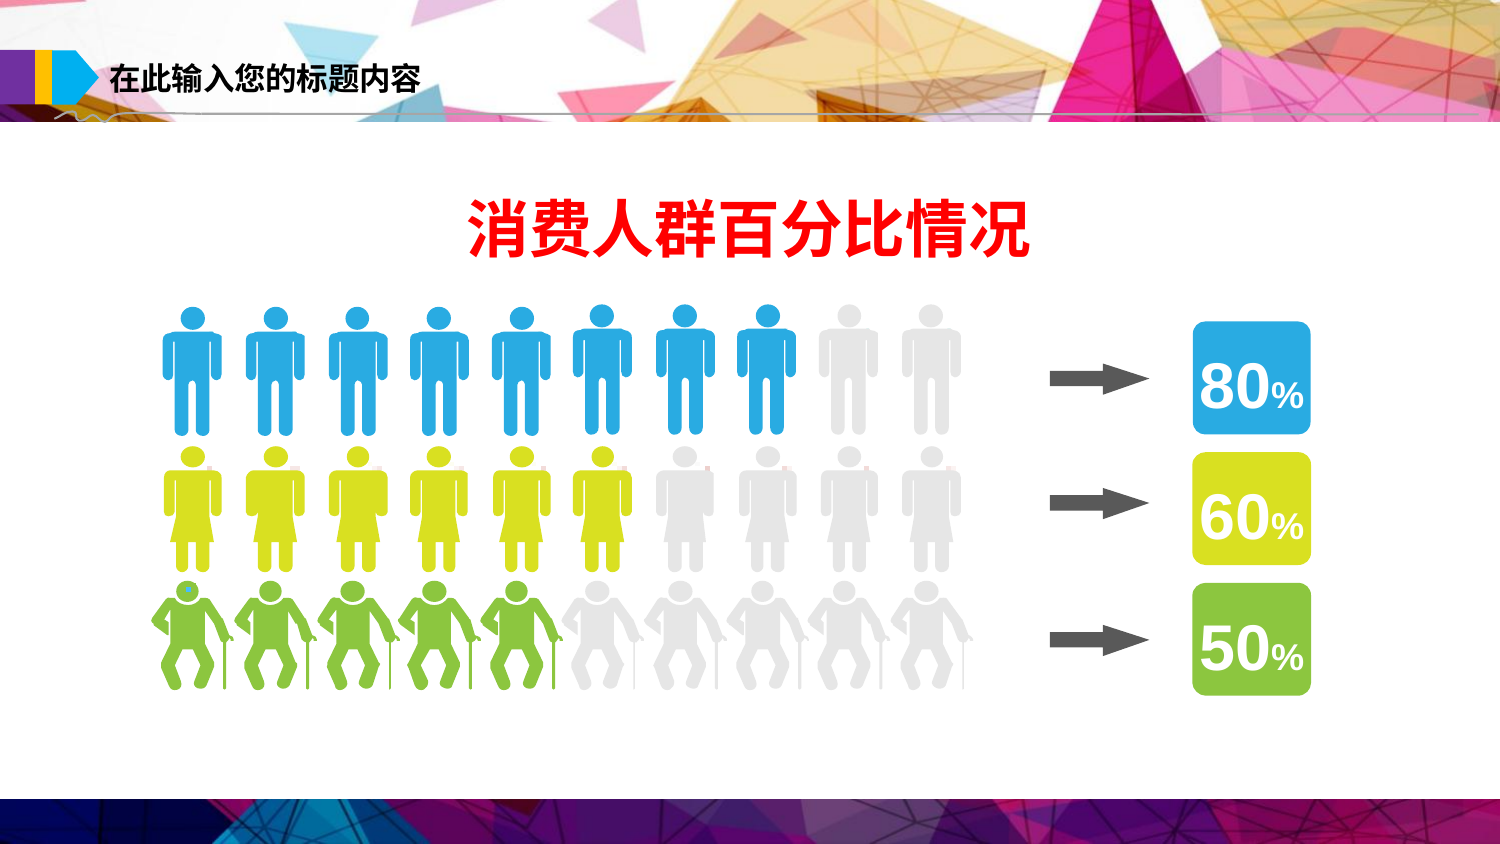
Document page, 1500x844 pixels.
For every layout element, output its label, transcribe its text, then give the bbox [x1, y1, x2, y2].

picture [0, 799, 337, 844]
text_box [1175, 582, 1328, 696]
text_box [150, 580, 974, 692]
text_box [54, 111, 1479, 123]
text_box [0, 49, 100, 105]
text_box [1049, 487, 1150, 520]
picture [0, 0, 1500, 122]
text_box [1175, 321, 1328, 435]
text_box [162, 304, 962, 437]
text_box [1175, 451, 1328, 566]
text_box [1049, 363, 1150, 395]
picture [355, 833, 363, 844]
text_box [163, 445, 962, 573]
text_box 在此输入您的标题内容 [103, 54, 608, 103]
text_box [1049, 624, 1150, 657]
picture [347, 799, 1500, 844]
text_box 消费人群百分比情况 [414, 144, 1083, 274]
picture [345, 812, 356, 831]
